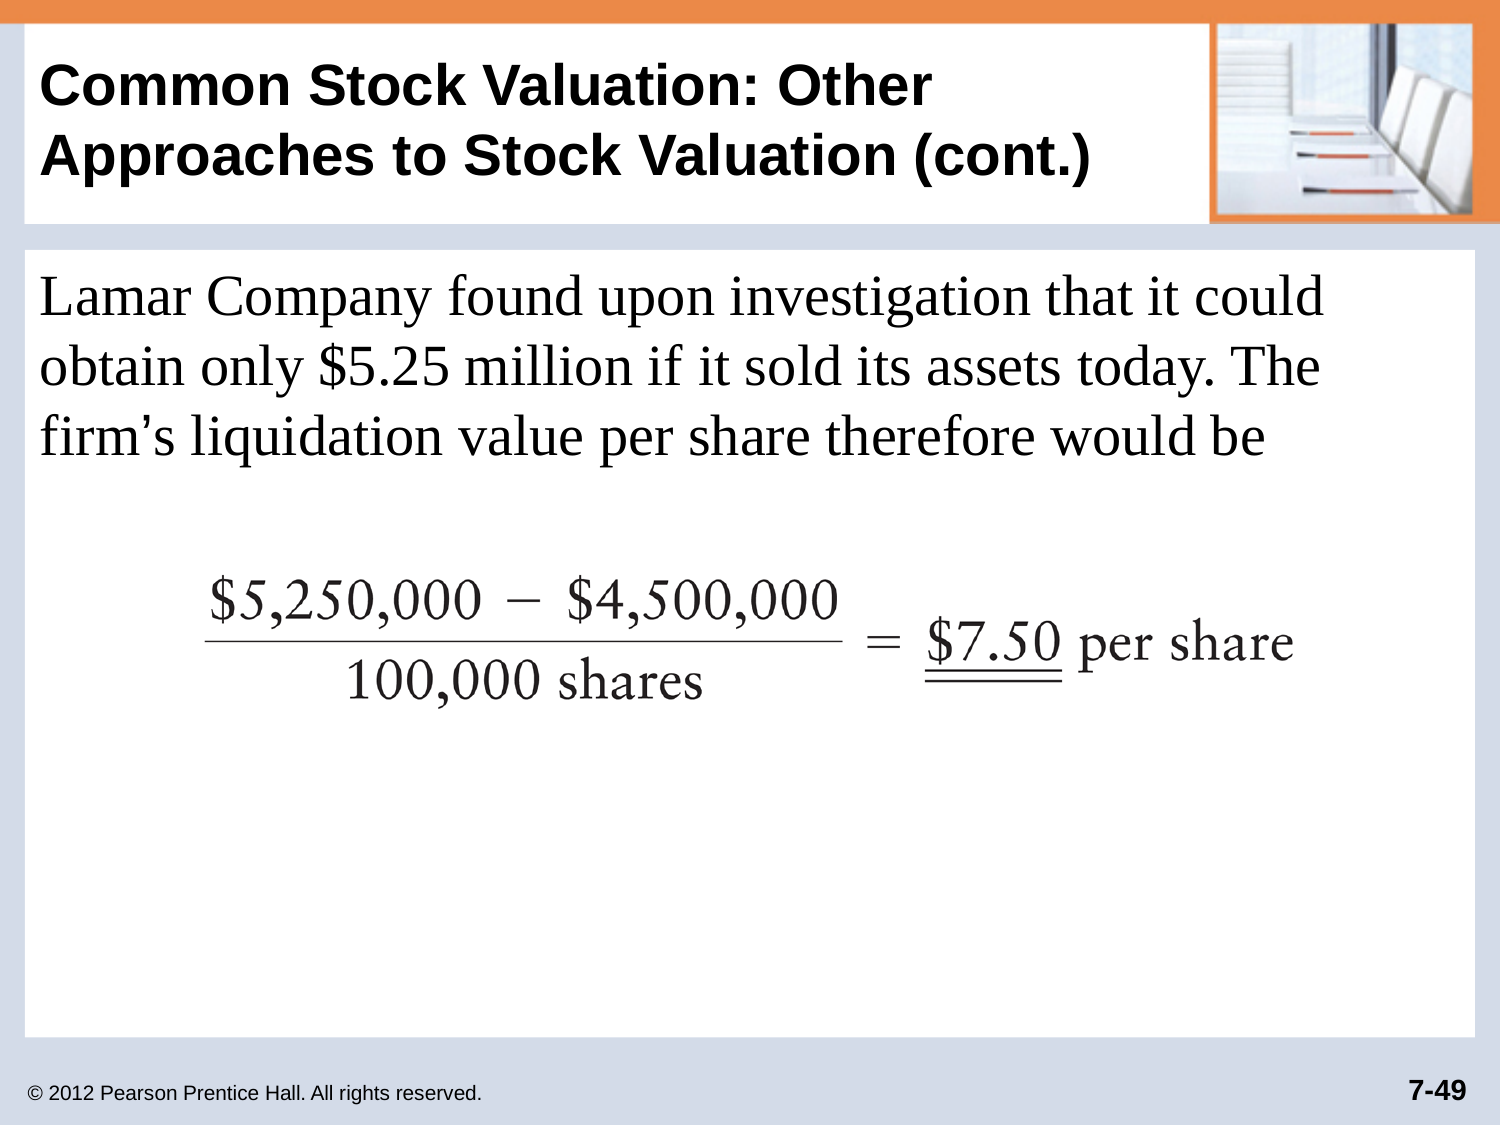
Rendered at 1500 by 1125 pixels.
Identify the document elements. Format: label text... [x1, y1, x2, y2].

picture [0, 0, 1500, 224]
footer © 2012 Pearson Prentice Hall. All rights reserved. [12, 1037, 938, 1113]
title Common Stock Valuation: Other Approaches to Stock Valuation (cont.) [24, 39, 1201, 195]
slide_number 7-49 [1331, 1038, 1482, 1114]
picture [192, 562, 1308, 716]
list Lamar Company found upon investigation that it could obtain only $5.25 million if it sold its assets today. The firm’s liquidation value per share therefore would be [24, 249, 1476, 1013]
